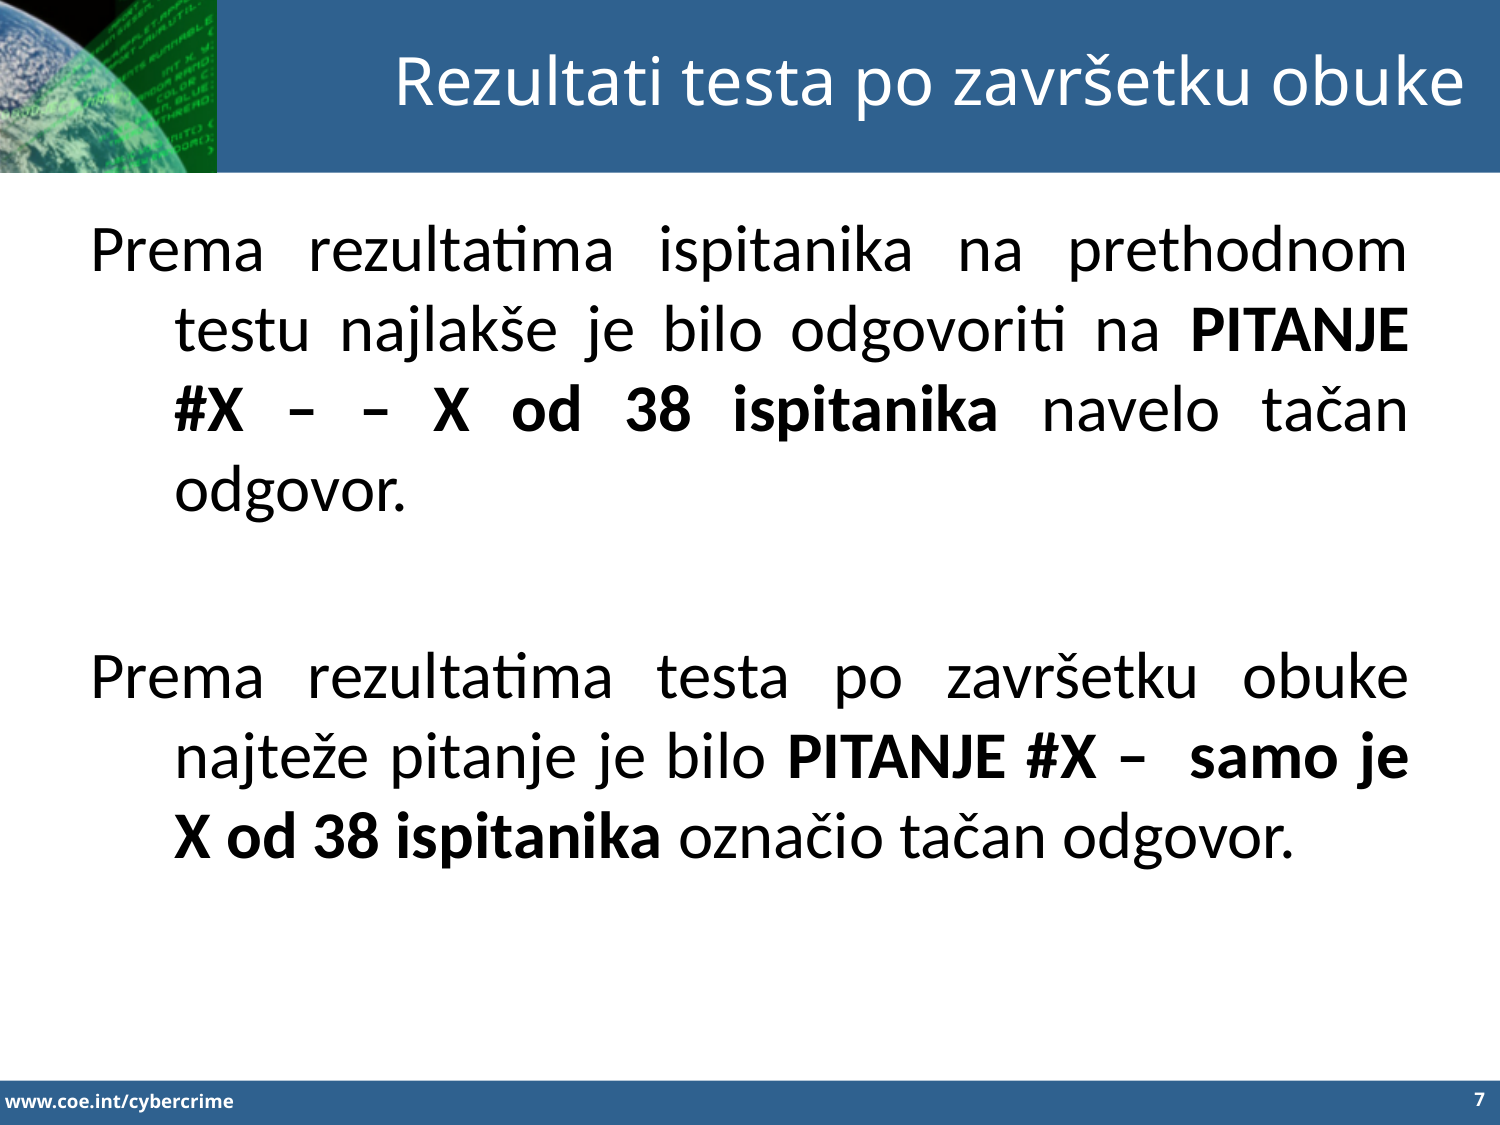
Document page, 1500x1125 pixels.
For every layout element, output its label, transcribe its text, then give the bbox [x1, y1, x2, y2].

text_box Prema rezultatima ispitanika na prethodnom testu najlakše je bilo odgovoriti na PITANJE #X – – X od 38 ispitanika navelo tačan odgovor. Prema rezultatima testa po završetku obuke najteže pitanje je bilo PITANJE #X – samo je X od 38 ispitanika označio tačan odgovor. [74, 197, 1425, 928]
text_box Rezultati testa po završetku obuke [230, 31, 1483, 126]
picture [0, 1, 217, 173]
